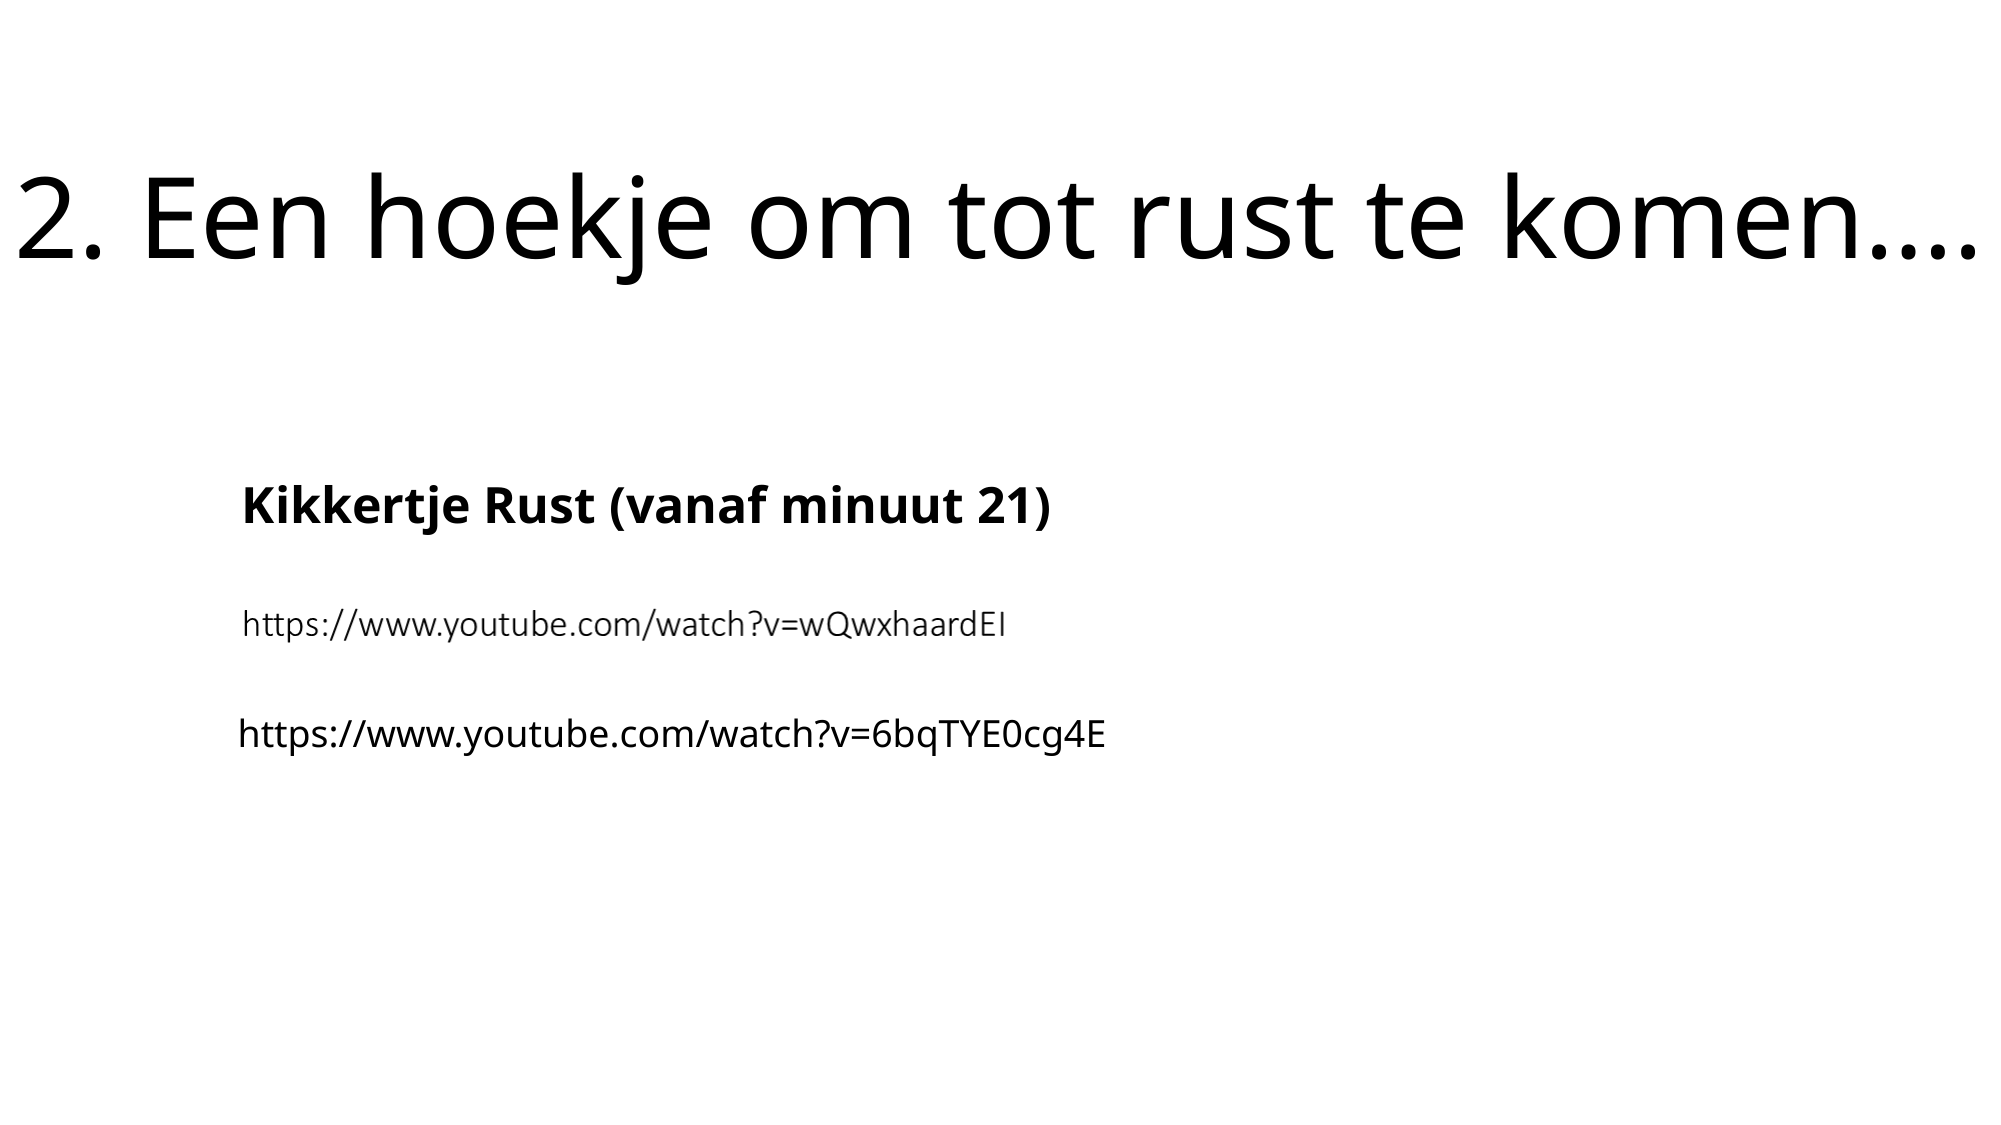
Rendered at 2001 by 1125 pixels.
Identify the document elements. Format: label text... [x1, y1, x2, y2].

picture [218, 587, 1227, 670]
text_box 2. Een hoekje om tot rust te komen…. [0, 138, 2000, 289]
text_box https://www.youtube.com/watch?v=6bqTYE0cg4E [222, 702, 1223, 762]
text_box Kikkertje Rust (vanaf minuut 21) [227, 405, 1227, 541]
